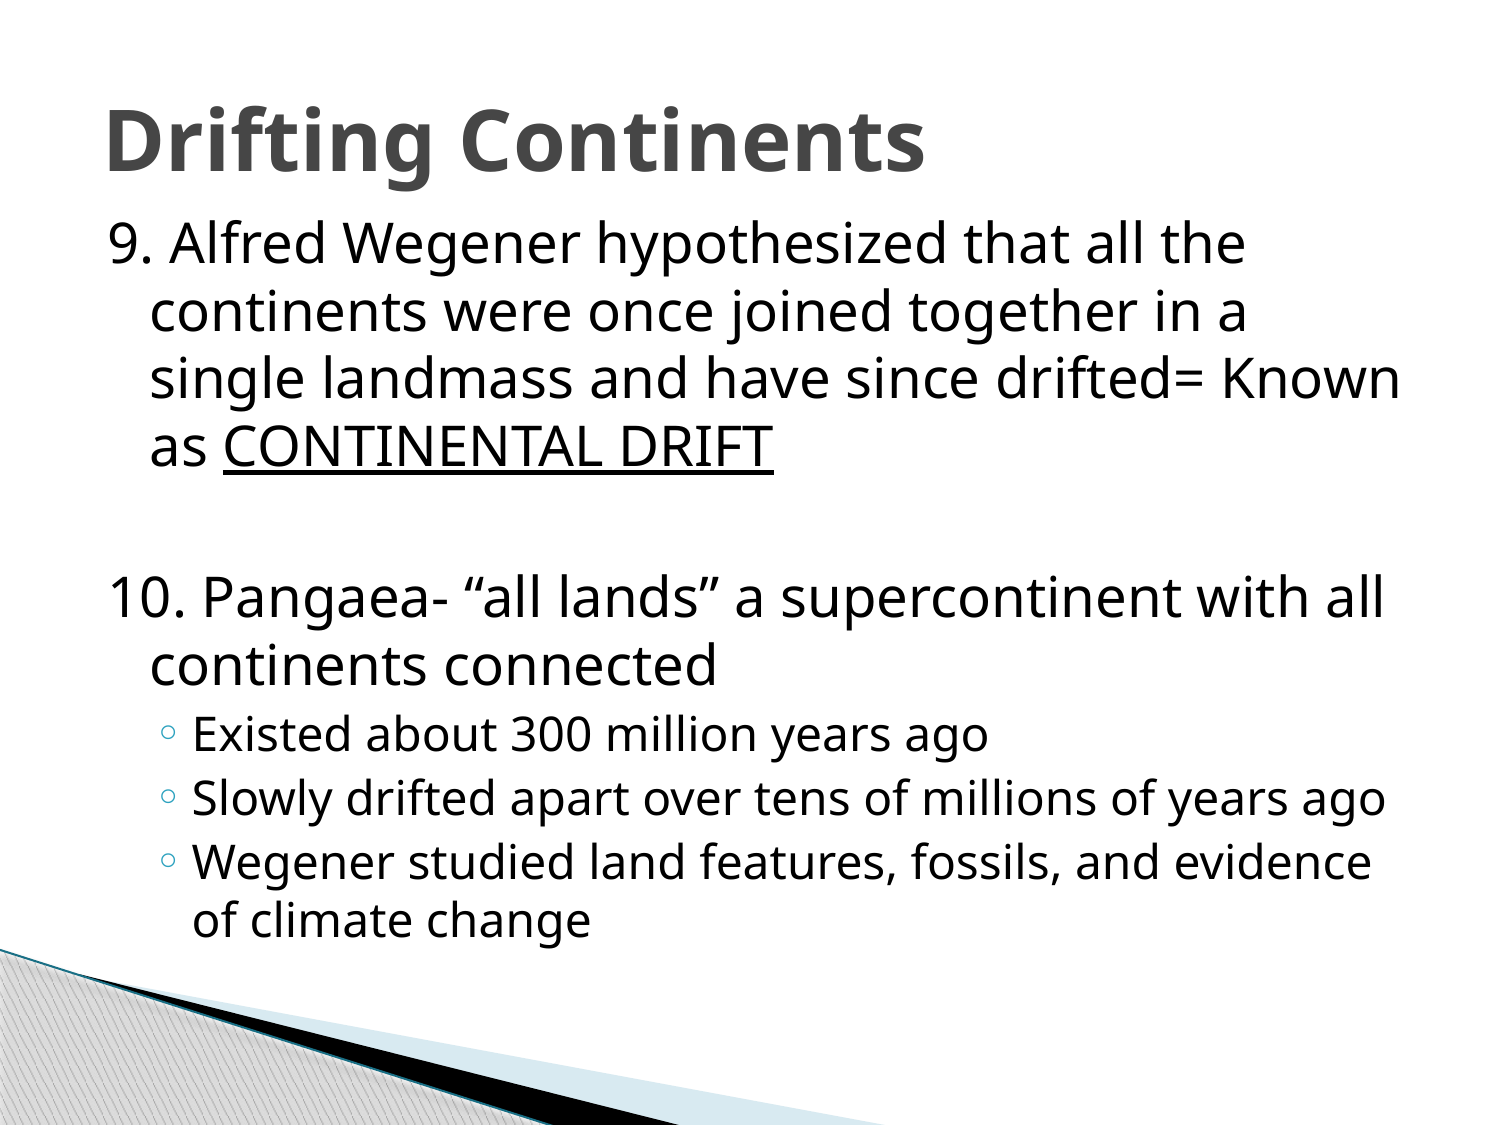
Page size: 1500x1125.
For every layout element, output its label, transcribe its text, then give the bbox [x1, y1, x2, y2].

title Drifting Continents [87, 50, 1438, 225]
list 9. Alfred Wegener hypothesized that all the continents were once joined together in a single landmass and have since drifted= Known as CONTINENTAL DRIFT 10. Pangaea- “all lands” a supercontinent with all continents connected Existed about 300 million years ago Slowly drifted apart over tens of millions of years ago Wegener studied land features, fossils, and evidence of climate change [75, 200, 1425, 1016]
